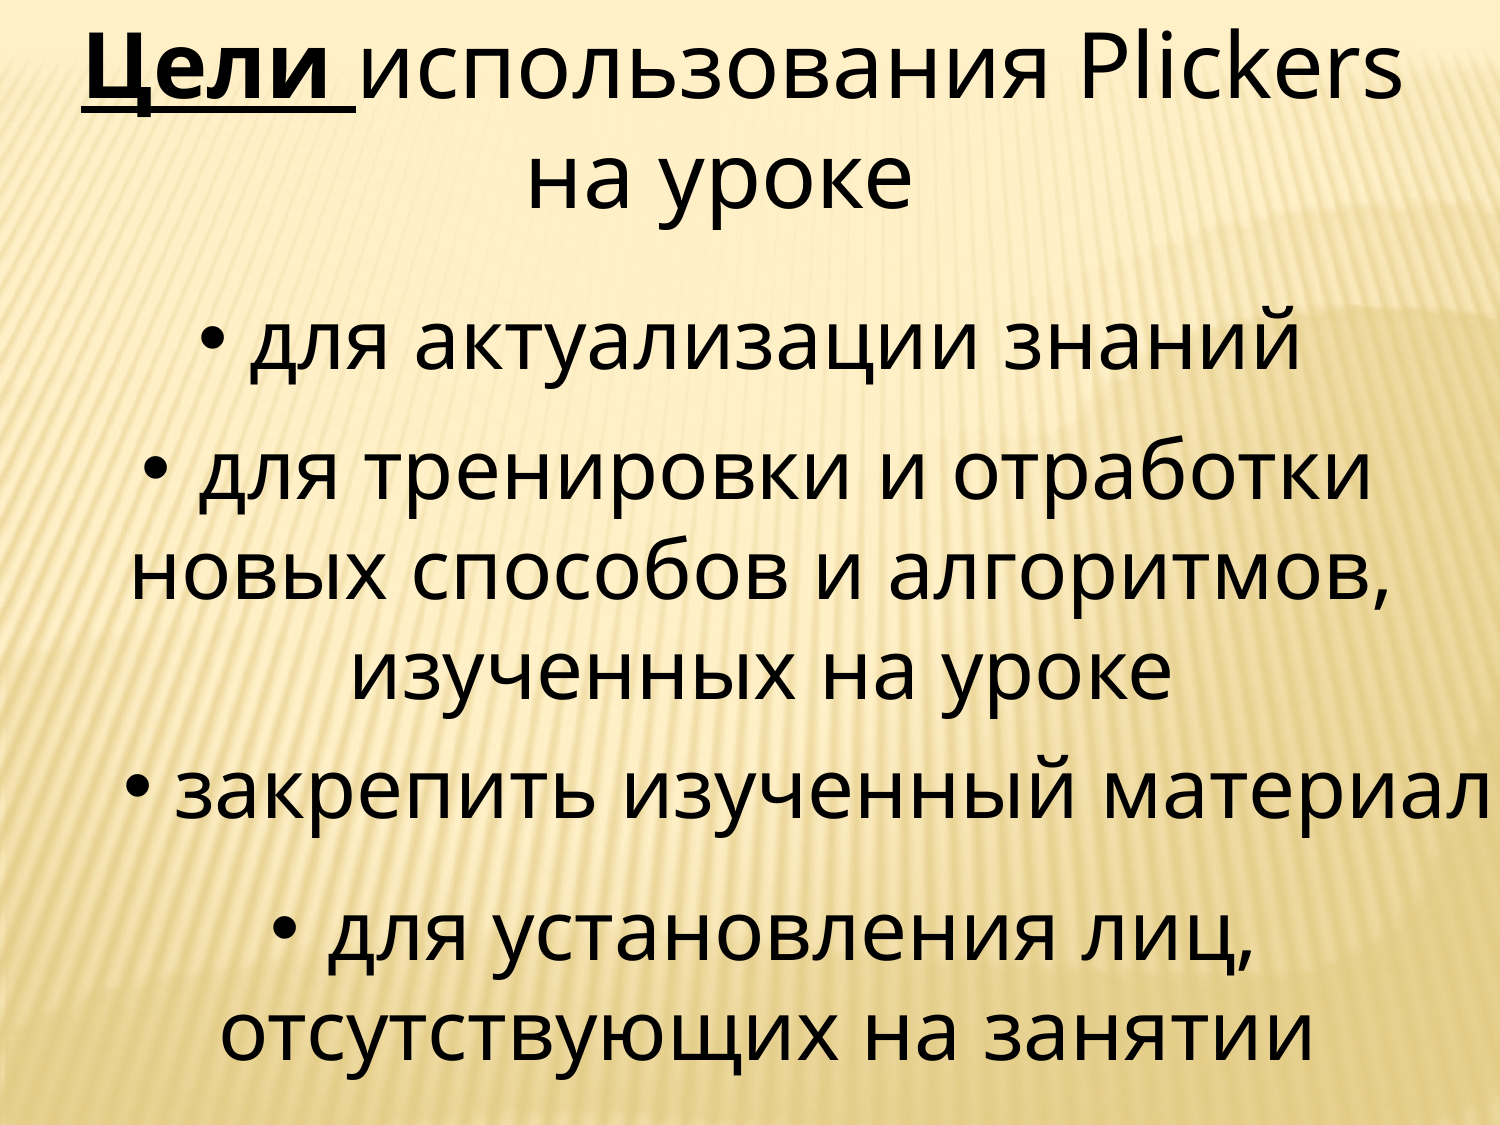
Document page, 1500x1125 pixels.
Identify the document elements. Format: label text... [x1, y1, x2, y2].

text_box для тренировки и отработки новых способов и алгоритмов, изученных на уроке [64, 408, 1459, 724]
text_box Цели использования Plickers на уроке [29, 0, 1459, 235]
text_box для установления лиц, отсутствующих на занятии [100, 869, 1436, 1085]
text_box для актуализации знаний [183, 278, 1320, 394]
text_box закрепить изученный материал [108, 727, 1500, 843]
